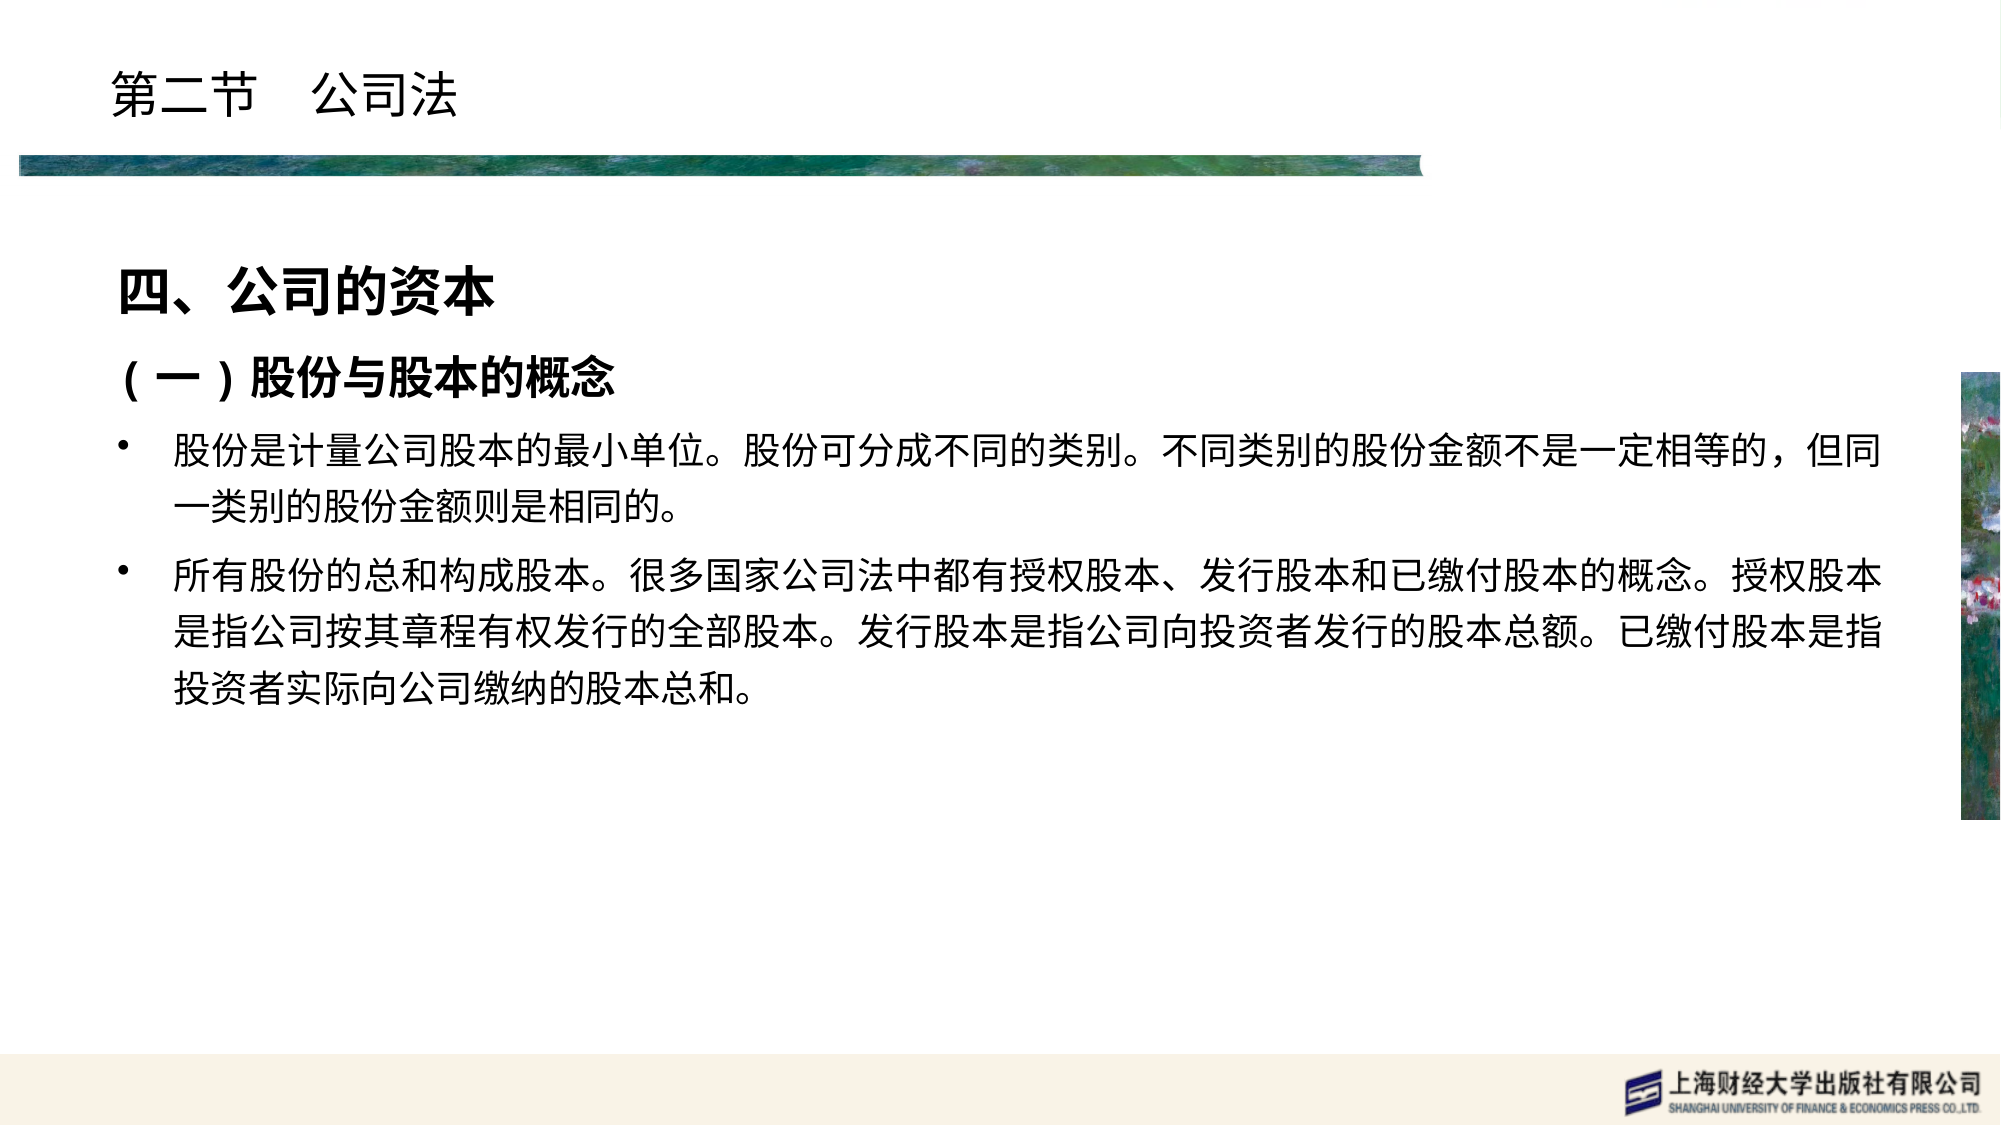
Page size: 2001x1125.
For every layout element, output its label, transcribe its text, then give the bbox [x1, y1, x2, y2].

title 第二节 公司法 [94, 42, 1451, 146]
list 四、公司的资本 (一)股份与股本的概念 股份是计量公司股本的最小单位。股份可分成不同的类别。不同类别的股份金额不是一定相等的，但同一类别的股份金额则是相同的。 所有股份的总和构成股本。很多国家公司法中都有授权股本、发行股本和已缴付股本的概念。授权股本是指公司按其章程有权发行的全部股本。发行股本是指公司向投资者发行的股本总额。已缴付股本是指投资者实际向公司缴纳的股本总和。 [102, 233, 1898, 1032]
picture [0, 0, 2001, 1125]
